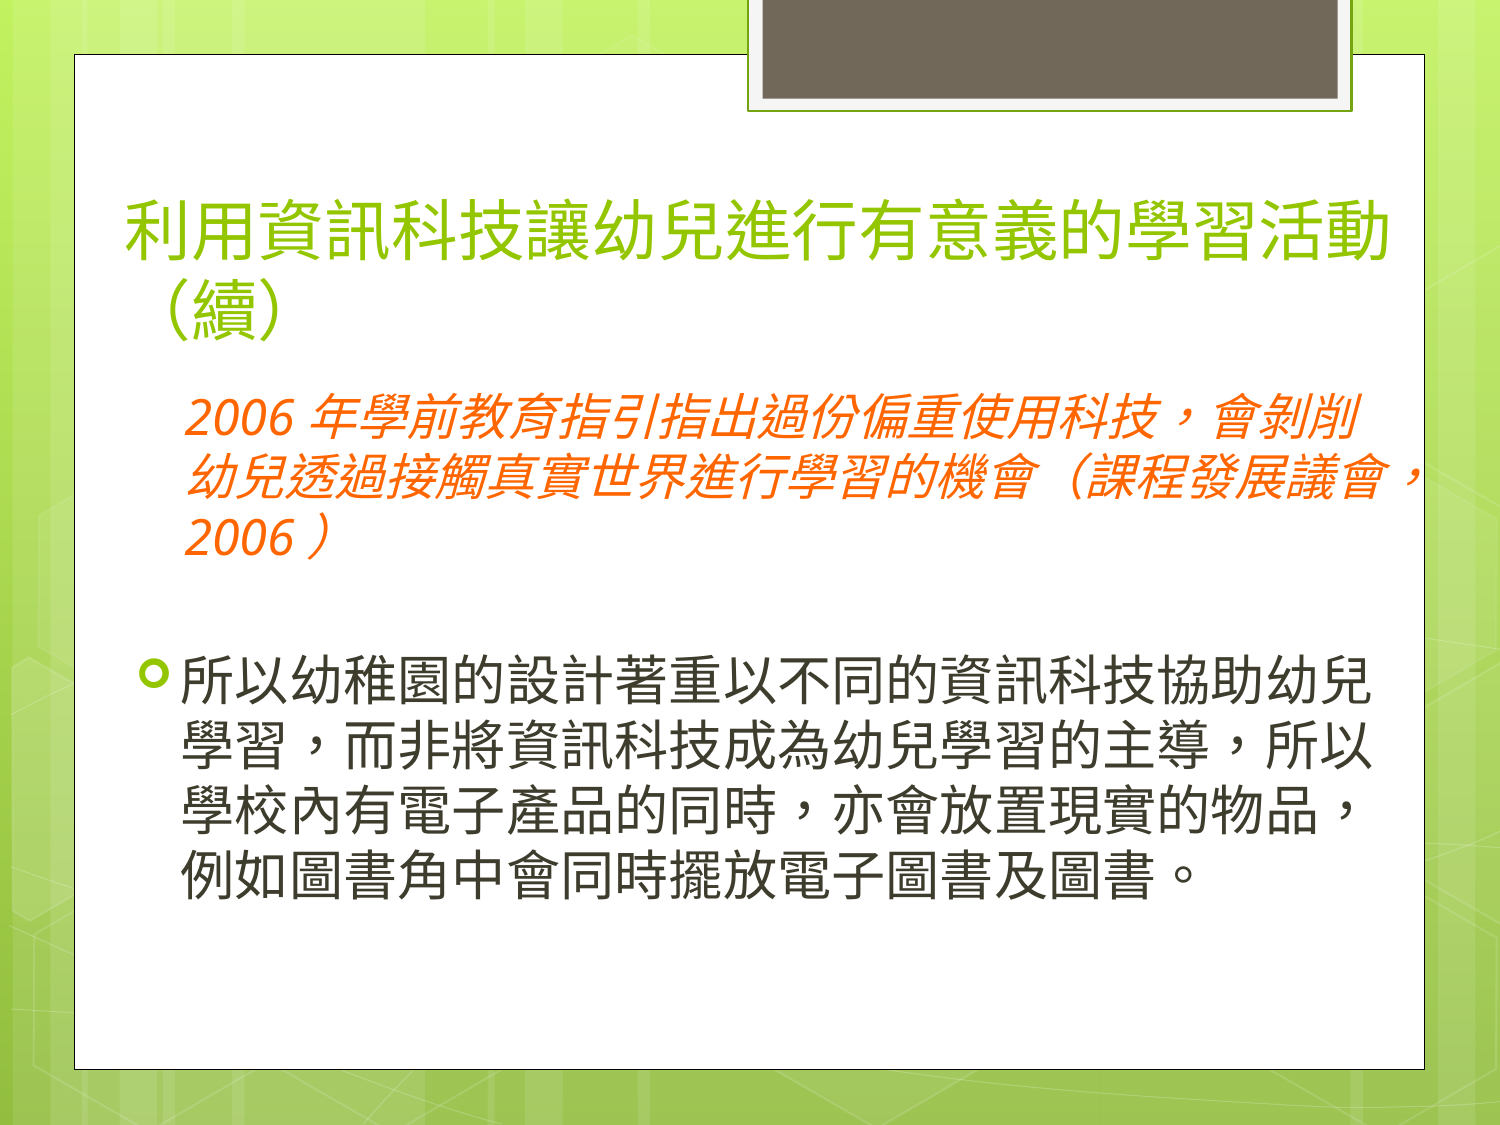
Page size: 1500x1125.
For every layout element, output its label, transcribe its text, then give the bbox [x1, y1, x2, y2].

list 2006年學前教育指引指出過份偏重使用科技，會剝削幼兒透過接觸真實世界進行學習的機會（課程發展議會，2006） 所以幼稚園的設計著重以不同的資訊科技協助幼兒學習，而非將資訊科技成為幼兒學習的主導，所以學校內有電子產品的同時，亦會放置現實的物品，例如圖書角中會同時擺放電子圖書及圖書。 [109, 377, 1409, 989]
title 利用資訊科技讓幼兒進行有意義的學習活動 （續） [109, 168, 1409, 357]
